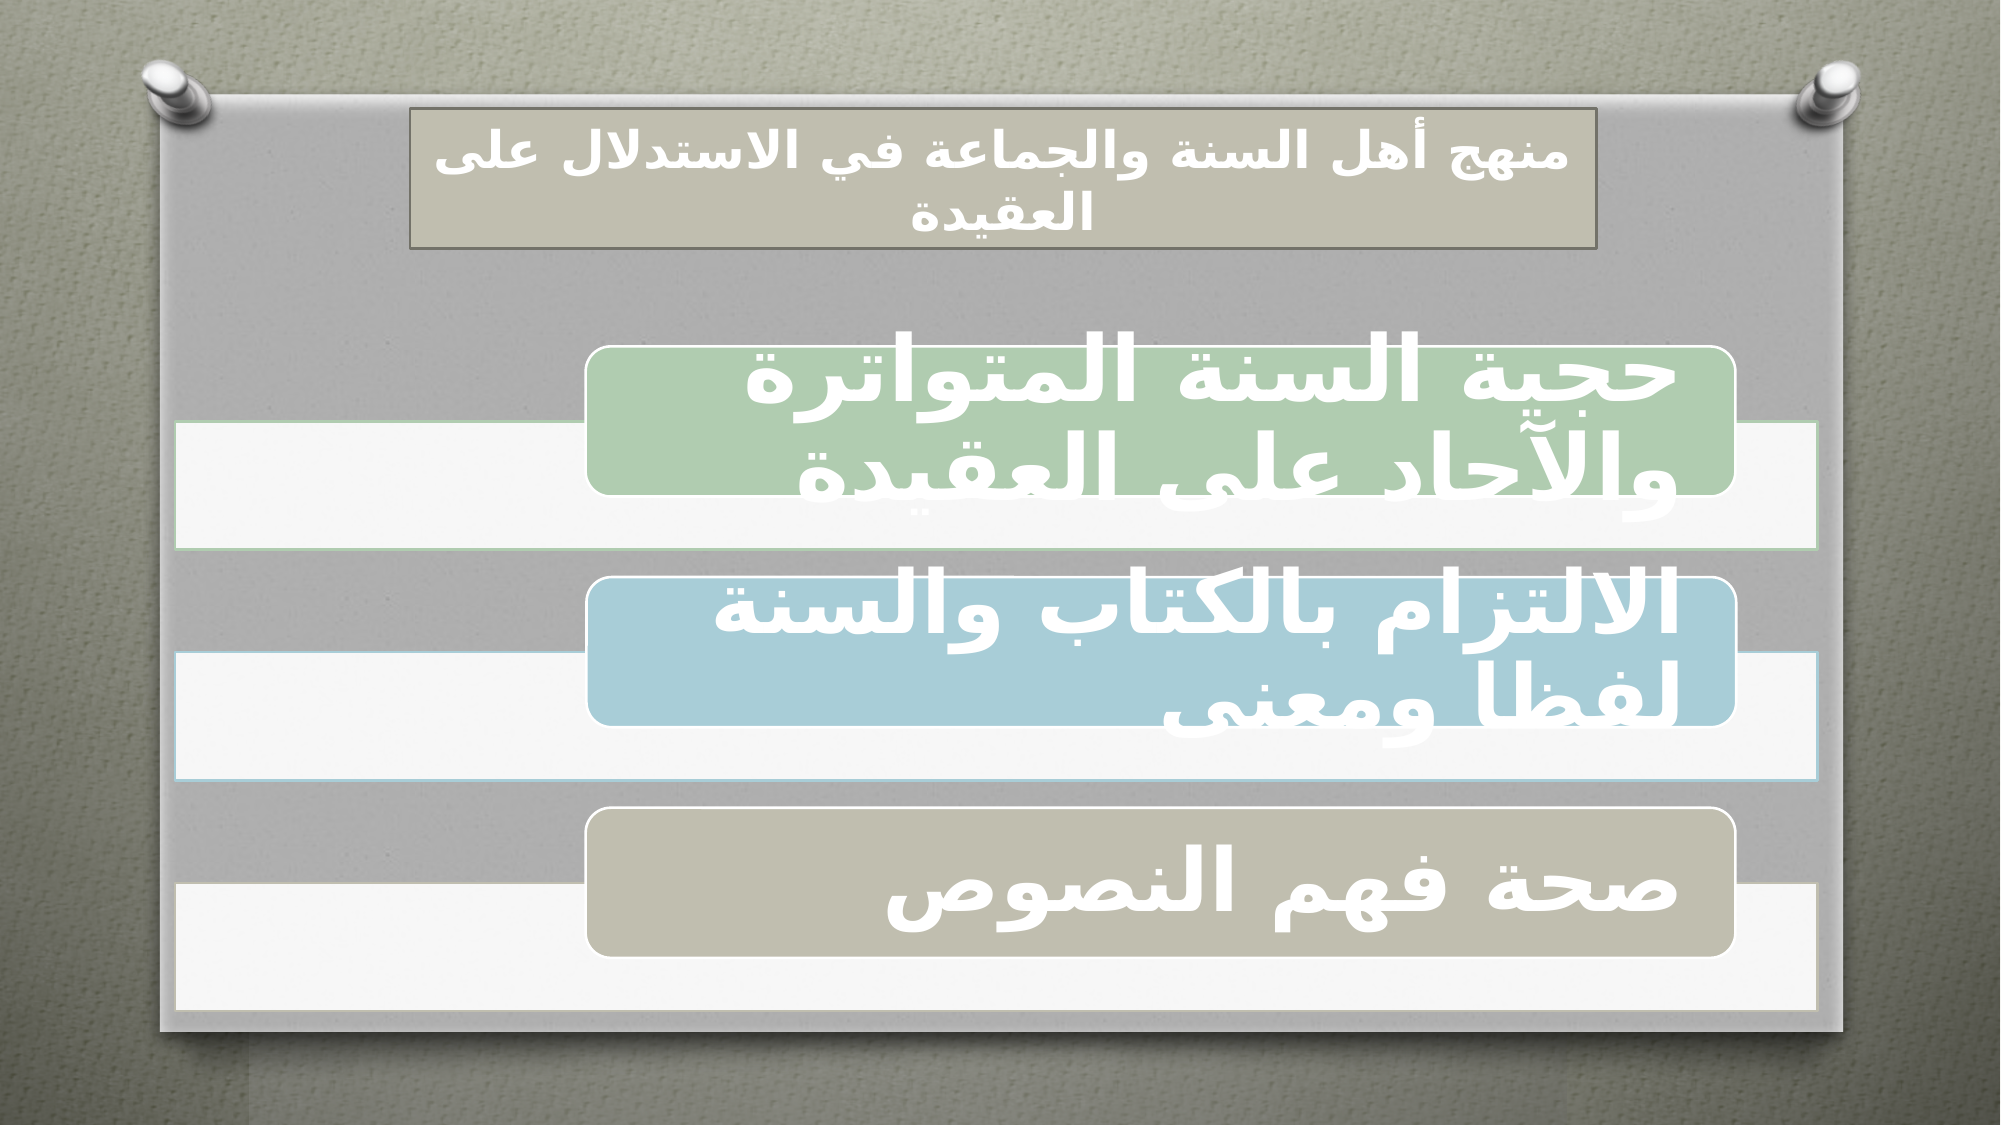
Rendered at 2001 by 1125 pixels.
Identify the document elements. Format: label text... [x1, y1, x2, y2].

picture [1764, 30, 1911, 161]
title منهج أهل السنة والجماعة في الاستدلال على العقيدة [409, 107, 1598, 250]
picture [107, 24, 256, 158]
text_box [174, 344, 1818, 1013]
